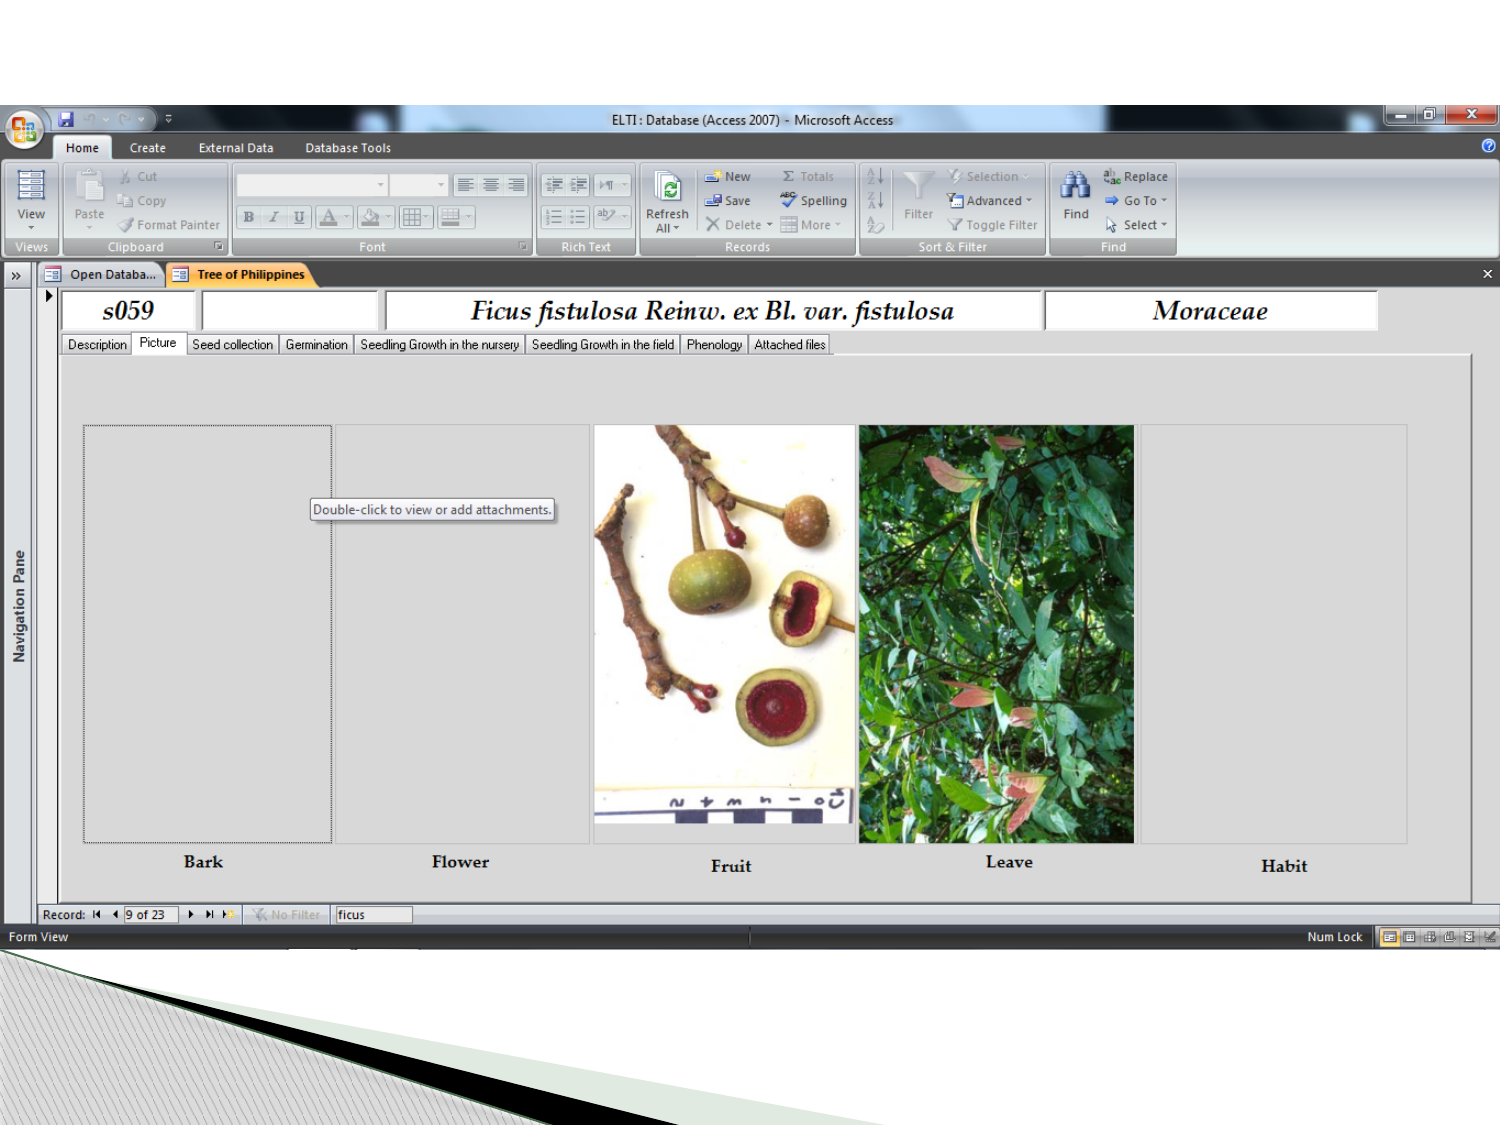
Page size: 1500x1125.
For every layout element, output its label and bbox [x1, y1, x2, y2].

picture [0, 105, 1500, 950]
